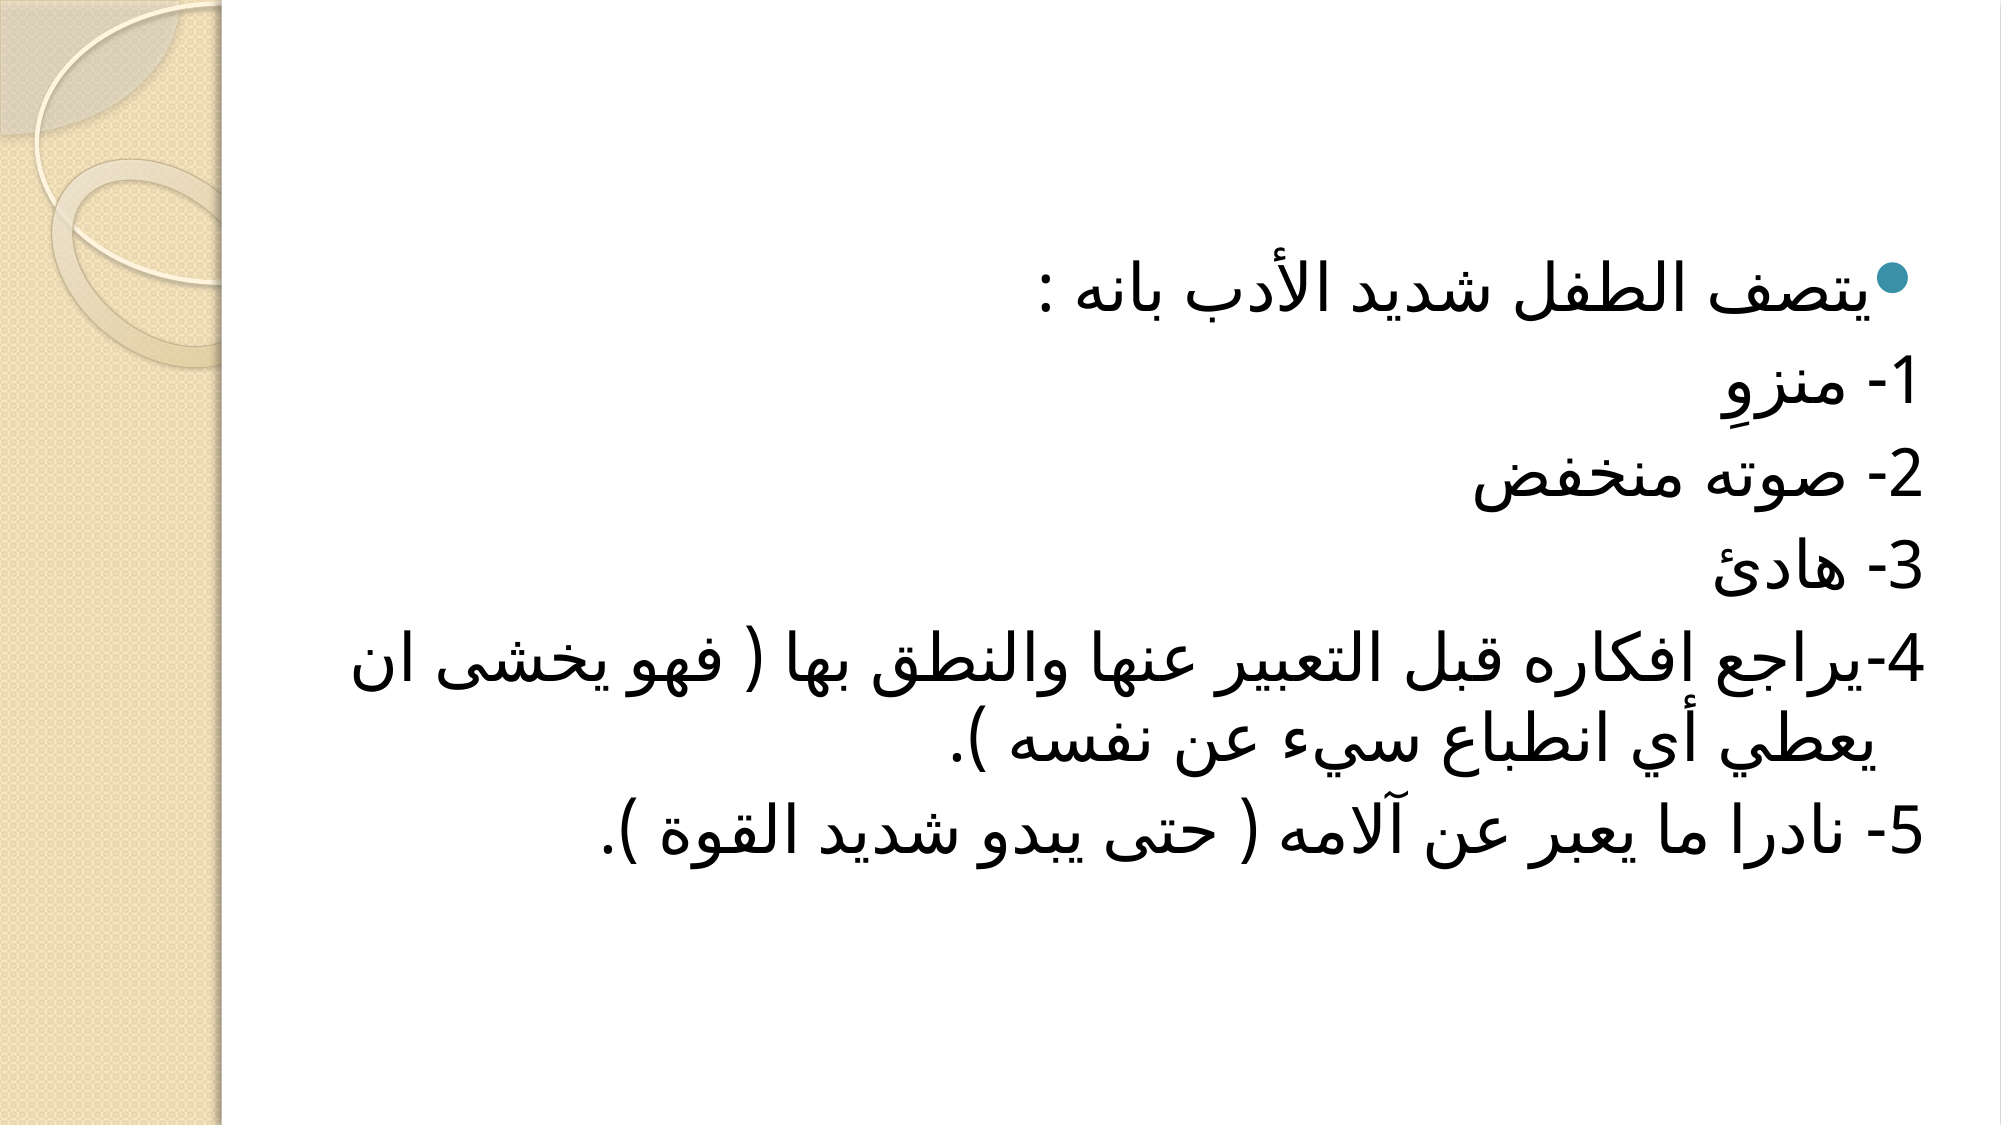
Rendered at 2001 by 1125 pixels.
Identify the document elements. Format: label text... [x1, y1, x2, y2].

list يتصف الطفل شديد الأدب بانه : 1- منزوِ 2- صوته منخفض 3- هادئ 4-يراجع افكاره قبل التعبير عنها والنطق بها ( فهو يخشى ان يعطي أي انطباع سيء عن نفسه ). 5- نادرا ما يعبر عن آلامه ( حتى يبدو شديد القوة ). [313, 237, 1954, 1025]
